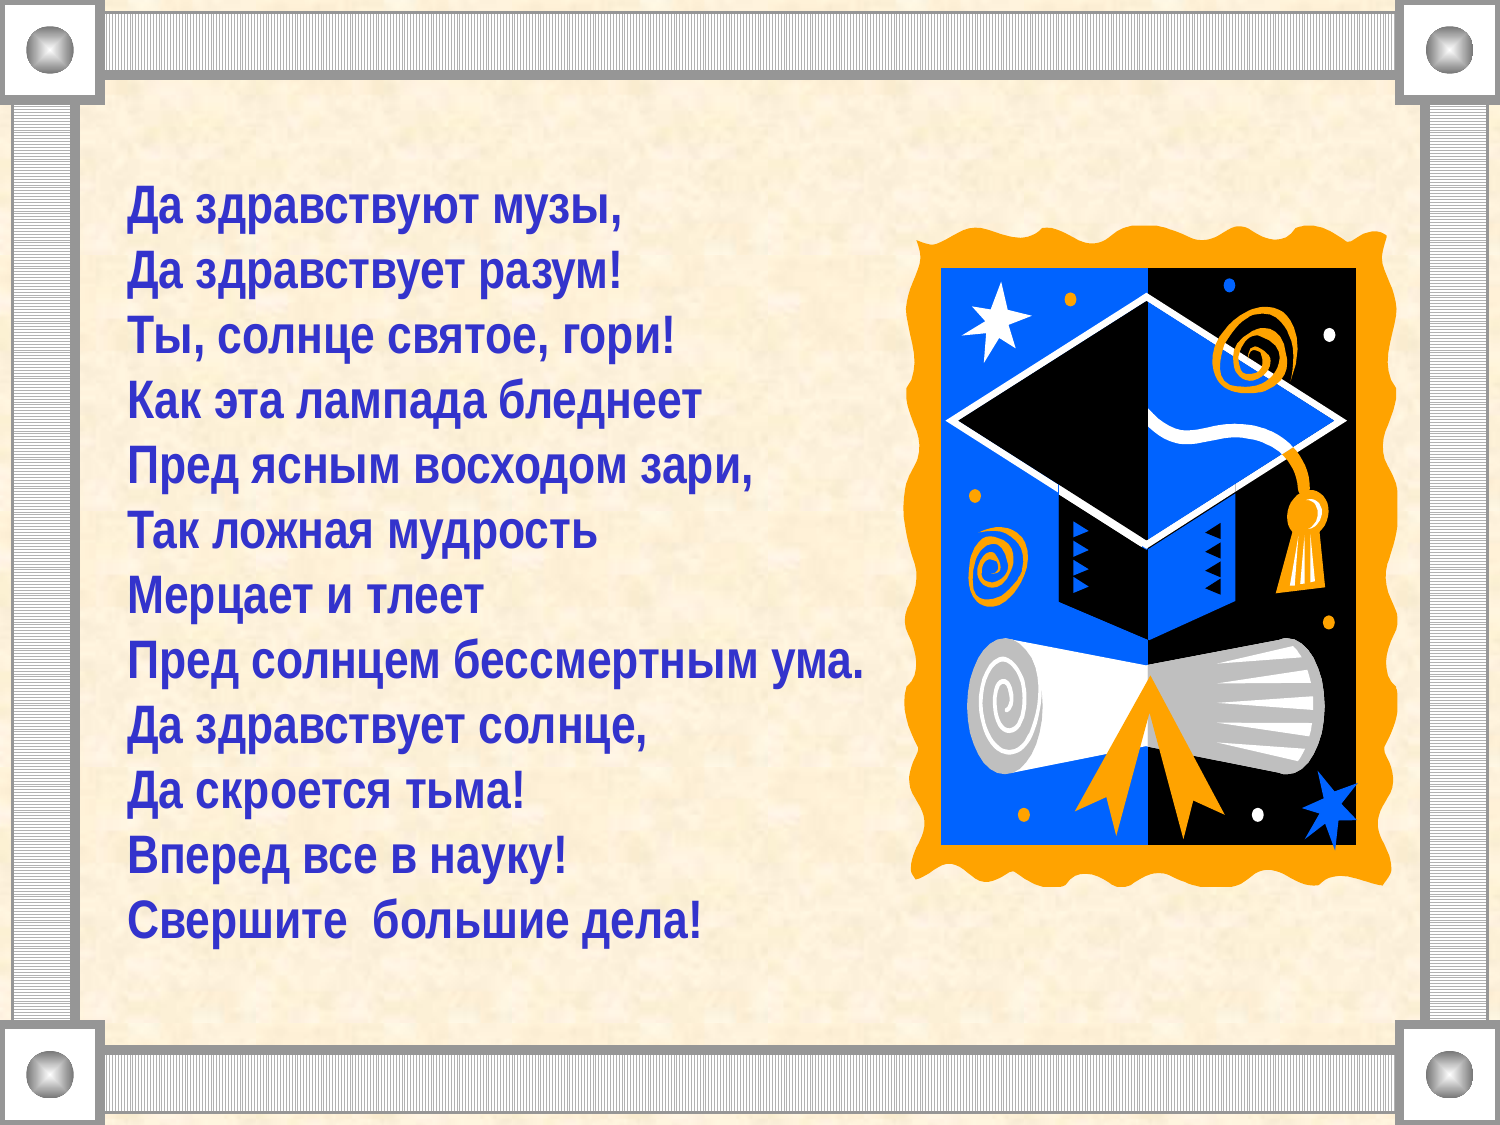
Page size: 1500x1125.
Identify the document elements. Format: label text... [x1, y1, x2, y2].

picture [105, 1114, 1395, 1125]
picture [0, 105, 11, 1020]
picture [1489, 105, 1500, 1020]
picture [105, 0, 1395, 11]
text_box Да здравствуют музы, Да здравствует разум! Ты, солнце святое, гори! Как эта лампада бледнеет Пред ясным восходом зари, Так ложная мудрость Мерцает и тлеет Пред солнцем бессмертным ума. Да здравствует солнце, Да скроется тьма! Вперед все в науку! Свершите большие дела! [112, 162, 900, 957]
picture [80, 80, 1420, 1045]
